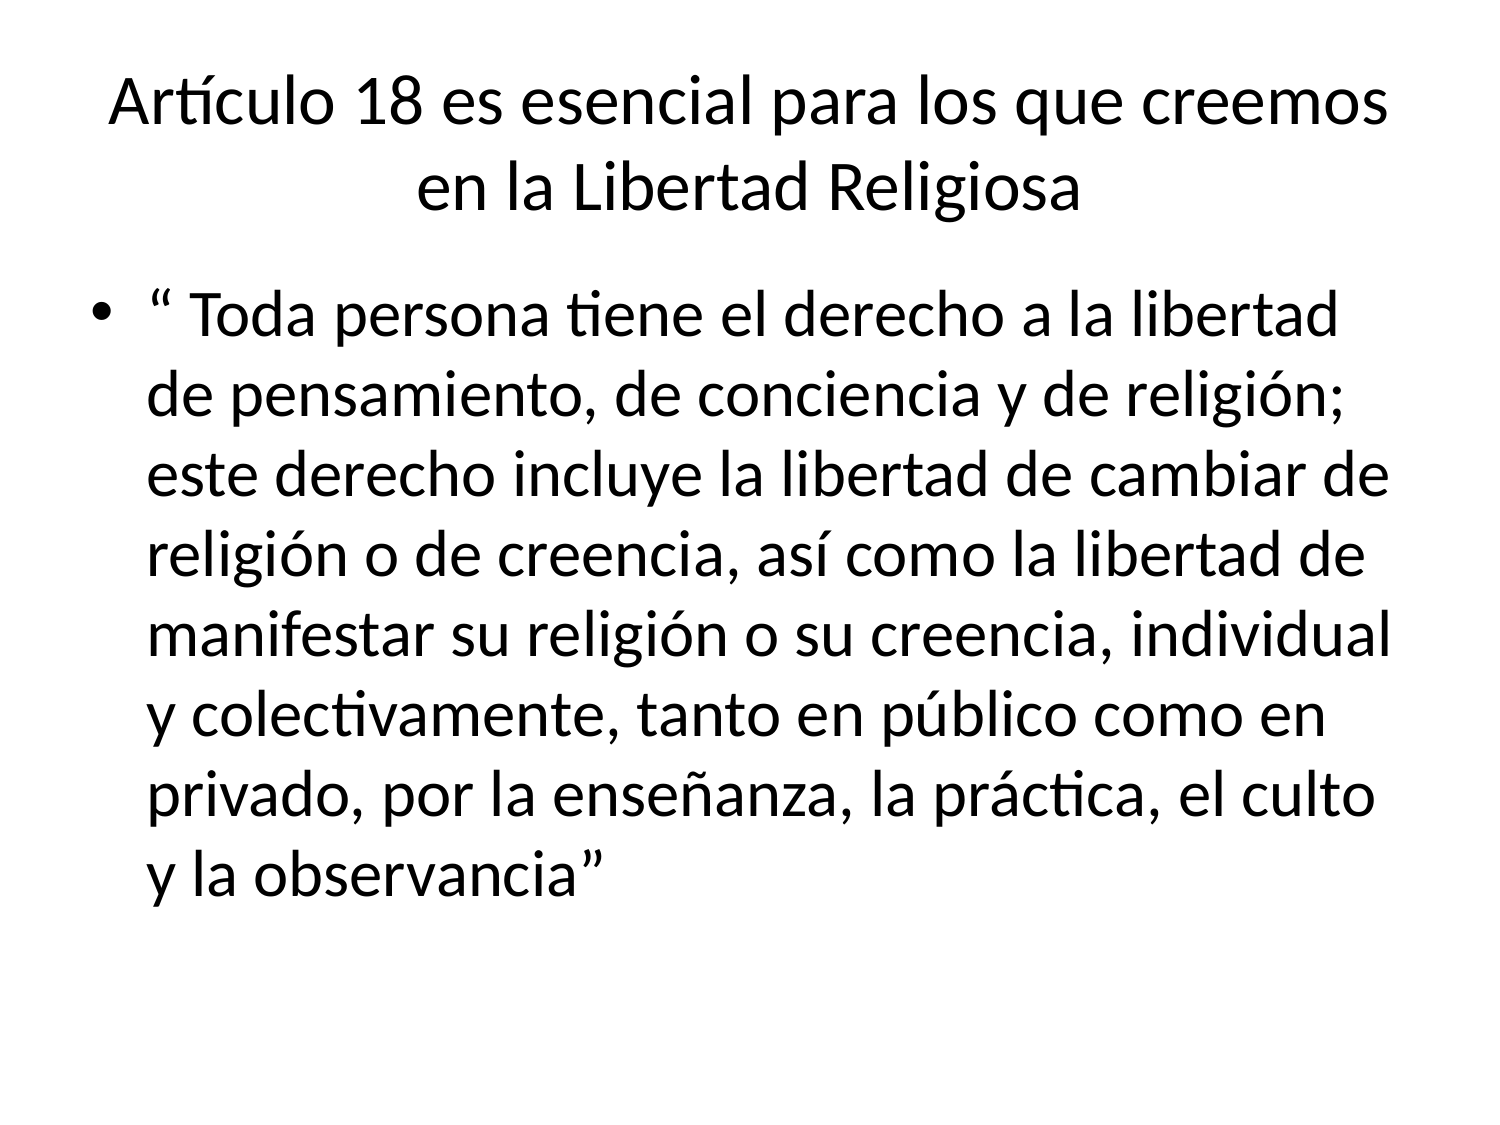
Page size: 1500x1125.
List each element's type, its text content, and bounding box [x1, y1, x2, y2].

title Artículo 18 es esencial para los que creemos en la Libertad Religiosa [75, 45, 1425, 233]
list “ Toda persona tiene el derecho a la libertad de pensamiento, de conciencia y de religión; este derecho incluye la libertad de cambiar de religión o de creencia, así como la libertad de manifestar su religión o su creencia, individual y colectivamente, tanto en público como en privado, por la enseñanza, la práctica, el culto y la observancia” [75, 262, 1425, 1005]
